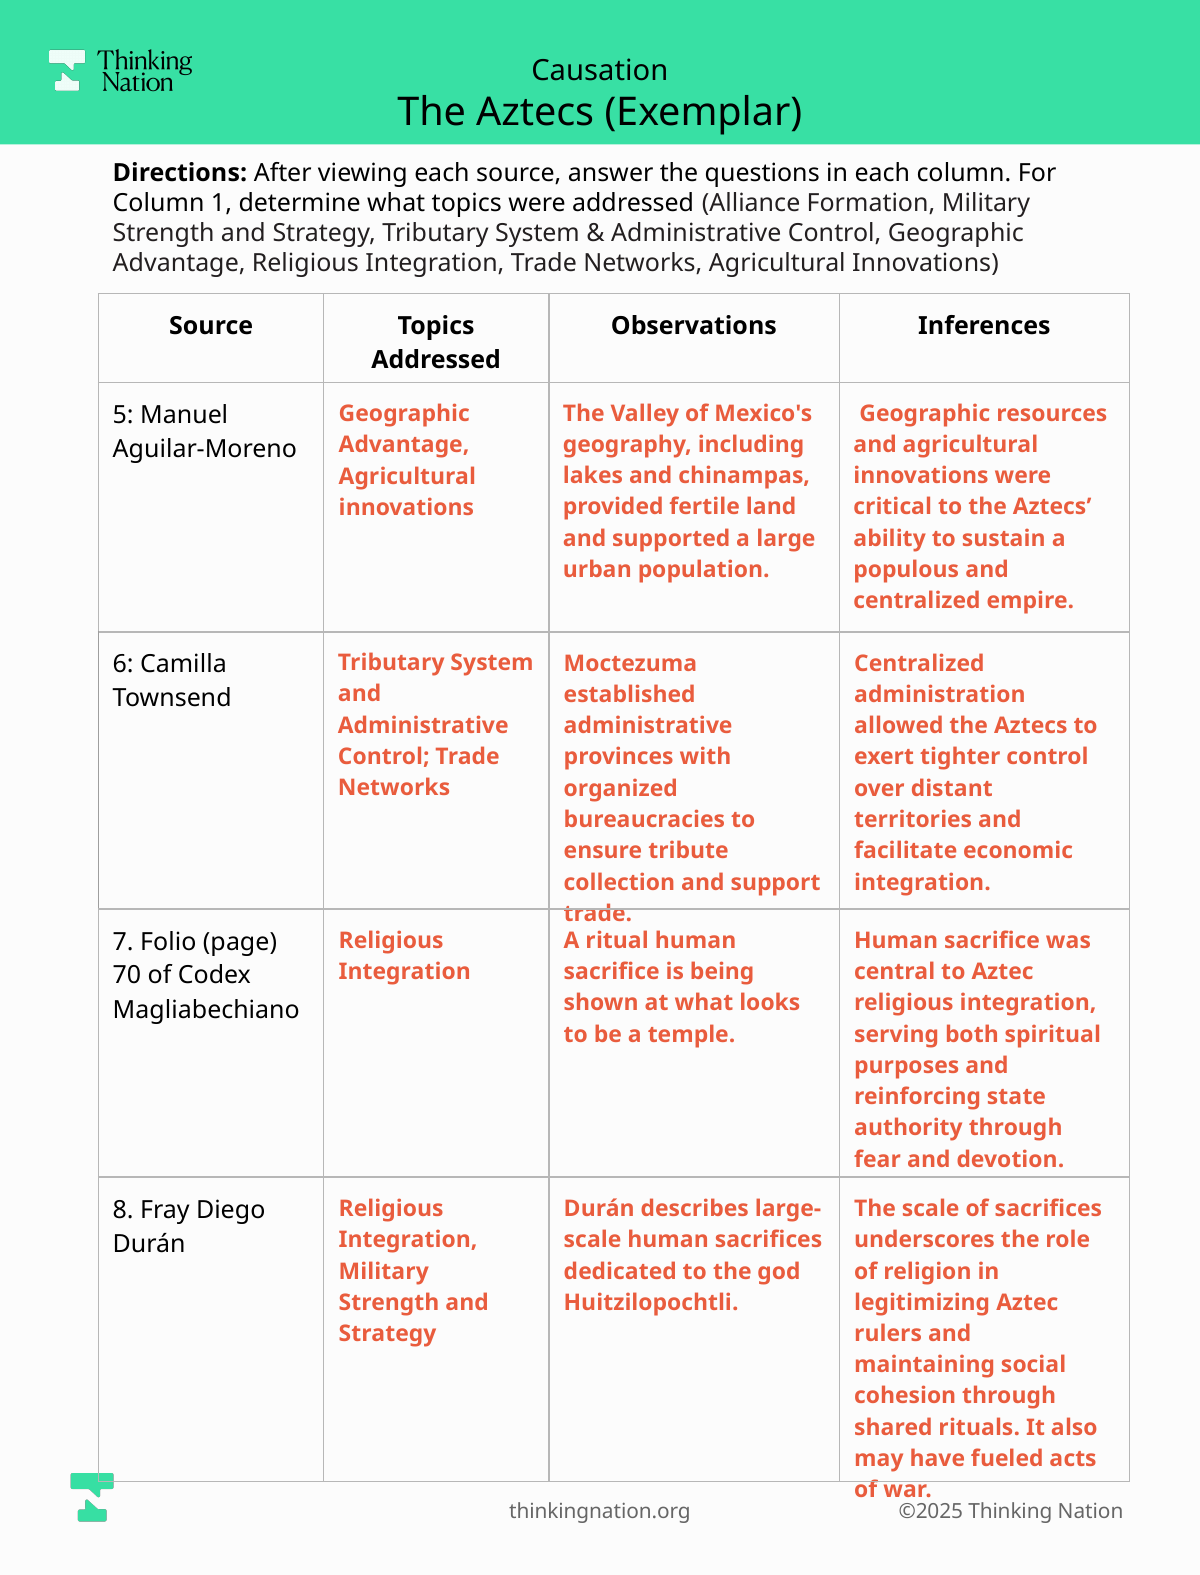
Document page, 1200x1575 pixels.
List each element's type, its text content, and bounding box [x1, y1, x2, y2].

text_box thinkingnation.org [457, 1483, 742, 1532]
table_cell Durán describes large-scale human sacrifices dedicated to the god Huitzilopochtli. [550, 1178, 839, 1481]
table_cell Moctezuma established administrative provinces with organized bureaucracies to ensure tribute collection and support trade. [550, 633, 839, 908]
table_cell Tributary System and Administrative Control; Trade Networks [324, 633, 548, 908]
table_cell The Valley of Mexico's geography, including lakes and chinampas, provided fertile land and supported a large urban population. [550, 383, 839, 631]
text_box ©2025 Thinking Nation [854, 1483, 1139, 1532]
table_cell 8. Fray Diego Durán [99, 1178, 323, 1481]
table_header Source [99, 294, 323, 382]
table_cell Centralized administration allowed the Aztecs to exert tighter control over distant territories and facilitate economic integration​. [840, 633, 1129, 908]
table_header Inferences [840, 294, 1129, 382]
table_header Observations [550, 294, 839, 382]
table_cell Religious Integration, Military Strength and Strategy [324, 1178, 548, 1481]
table_cell 6: Camilla Townsend [99, 633, 323, 908]
text_box Causation The Aztecs (Exemplar) [0, 0, 1200, 145]
text_box Directions: After viewing each source, answer the questions in each column. For Column 1, determine what topics were addressed (Alliance Formation, Military Strength and Strategy, Tributary System & Administrative Control, Geographic Advantage, Religious Integration, Trade Networks, Agricultural Innovations) [98, 142, 1130, 291]
table_cell Geographic resources and agricultural innovations were critical to the Aztecs’ ability to sustain a populous and centralized empire​. [840, 383, 1129, 631]
picture [33, 35, 197, 104]
table_cell A ritual human sacrifice is being shown at what looks to be a temple. [550, 910, 839, 1176]
table_cell The scale of sacrifices underscores the role of religion in legitimizing Aztec rulers and maintaining social cohesion through shared rituals​. It also may have fueled acts of war. [840, 1178, 1129, 1481]
table_cell Religious Integration [324, 910, 548, 1176]
table_header Topics Addressed [324, 294, 548, 382]
table_cell Geographic Advantage, Agricultural innovations [324, 383, 548, 631]
table_cell 7. Folio (page) 70 of Codex Magliabechiano [99, 910, 323, 1176]
picture [58, 1463, 126, 1531]
table_cell 5: Manuel Aguilar-Moreno [99, 383, 323, 631]
table_cell Human sacrifice was central to Aztec religious integration, serving both spiritual purposes and reinforcing state authority through fear and devotion​. [840, 910, 1129, 1176]
